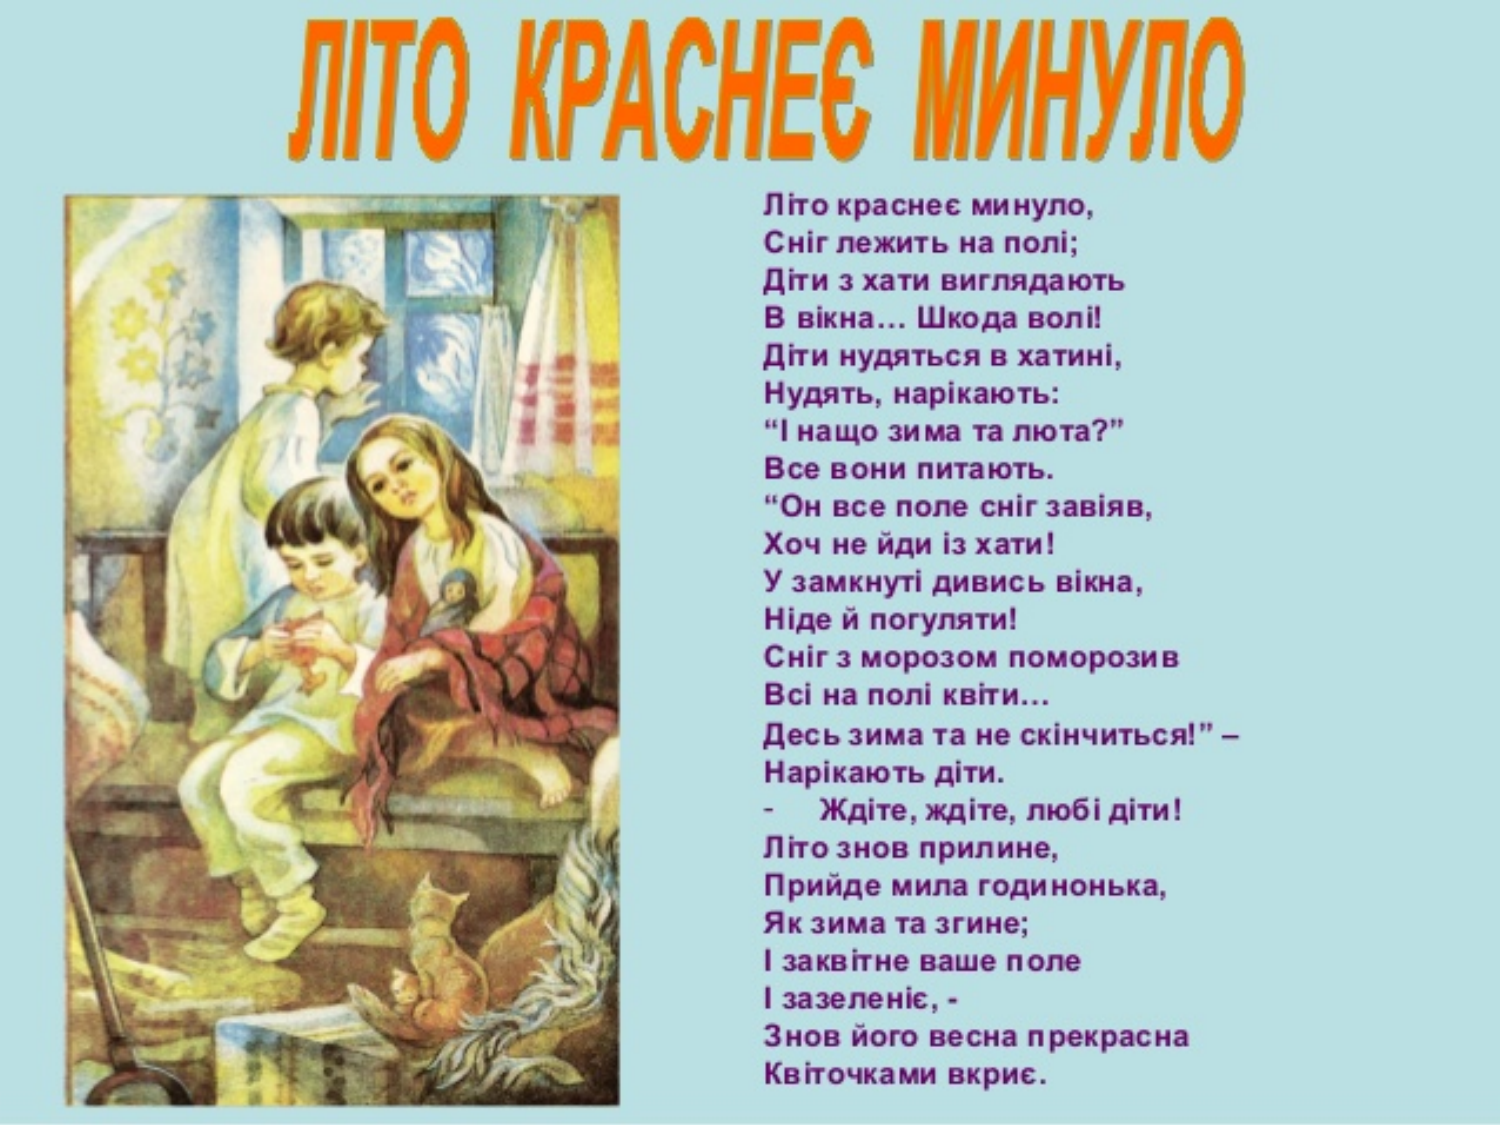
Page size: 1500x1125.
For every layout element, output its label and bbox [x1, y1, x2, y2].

list [0, 0, 1500, 1125]
